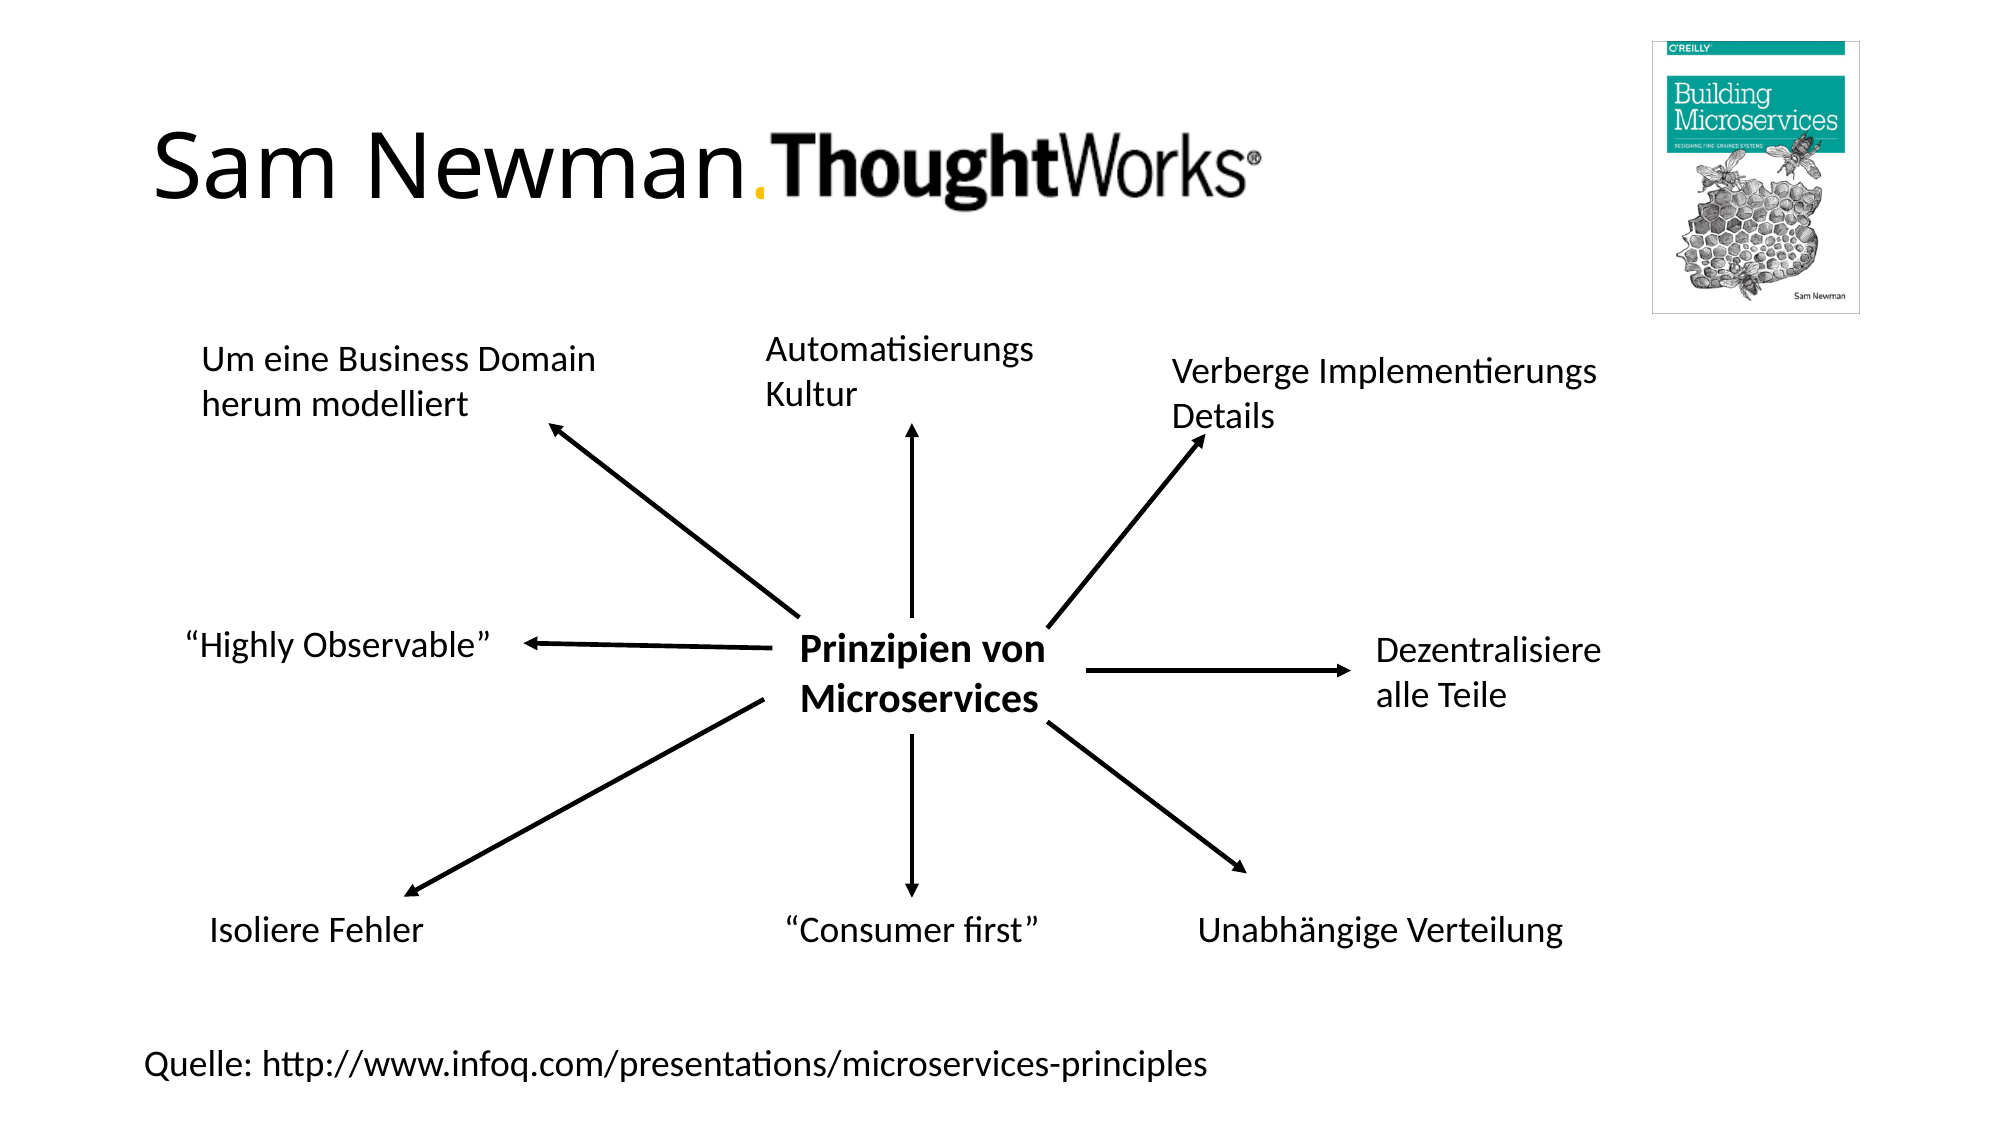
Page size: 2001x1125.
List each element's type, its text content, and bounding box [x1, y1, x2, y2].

picture [764, 120, 1271, 217]
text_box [1047, 433, 1206, 629]
text_box Unabhängige Verteilung [1182, 897, 1588, 958]
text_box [523, 643, 773, 648]
text_box Automatisierungs Kultur [750, 317, 1050, 422]
text_box Um eine Business Domain herum modelliert [186, 326, 621, 432]
text_box “Highly Observable” [169, 612, 507, 673]
text_box Verberge Implementierungs Details [1157, 338, 1613, 444]
text_box Prinzipien von Microservices [785, 613, 1071, 729]
text_box Quelle: http://www.infoq.com/presentations/microservices-principles [129, 1031, 1224, 1092]
text_box Isoliere Fehler [194, 897, 440, 958]
picture [1648, 36, 1863, 318]
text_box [1047, 721, 1247, 874]
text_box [548, 423, 800, 618]
text_box “Consumer first” [769, 897, 1055, 958]
text_box Dezentralisiere alle Teile [1361, 617, 1626, 723]
title Sam Newman. [137, 59, 1648, 278]
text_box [403, 699, 764, 897]
